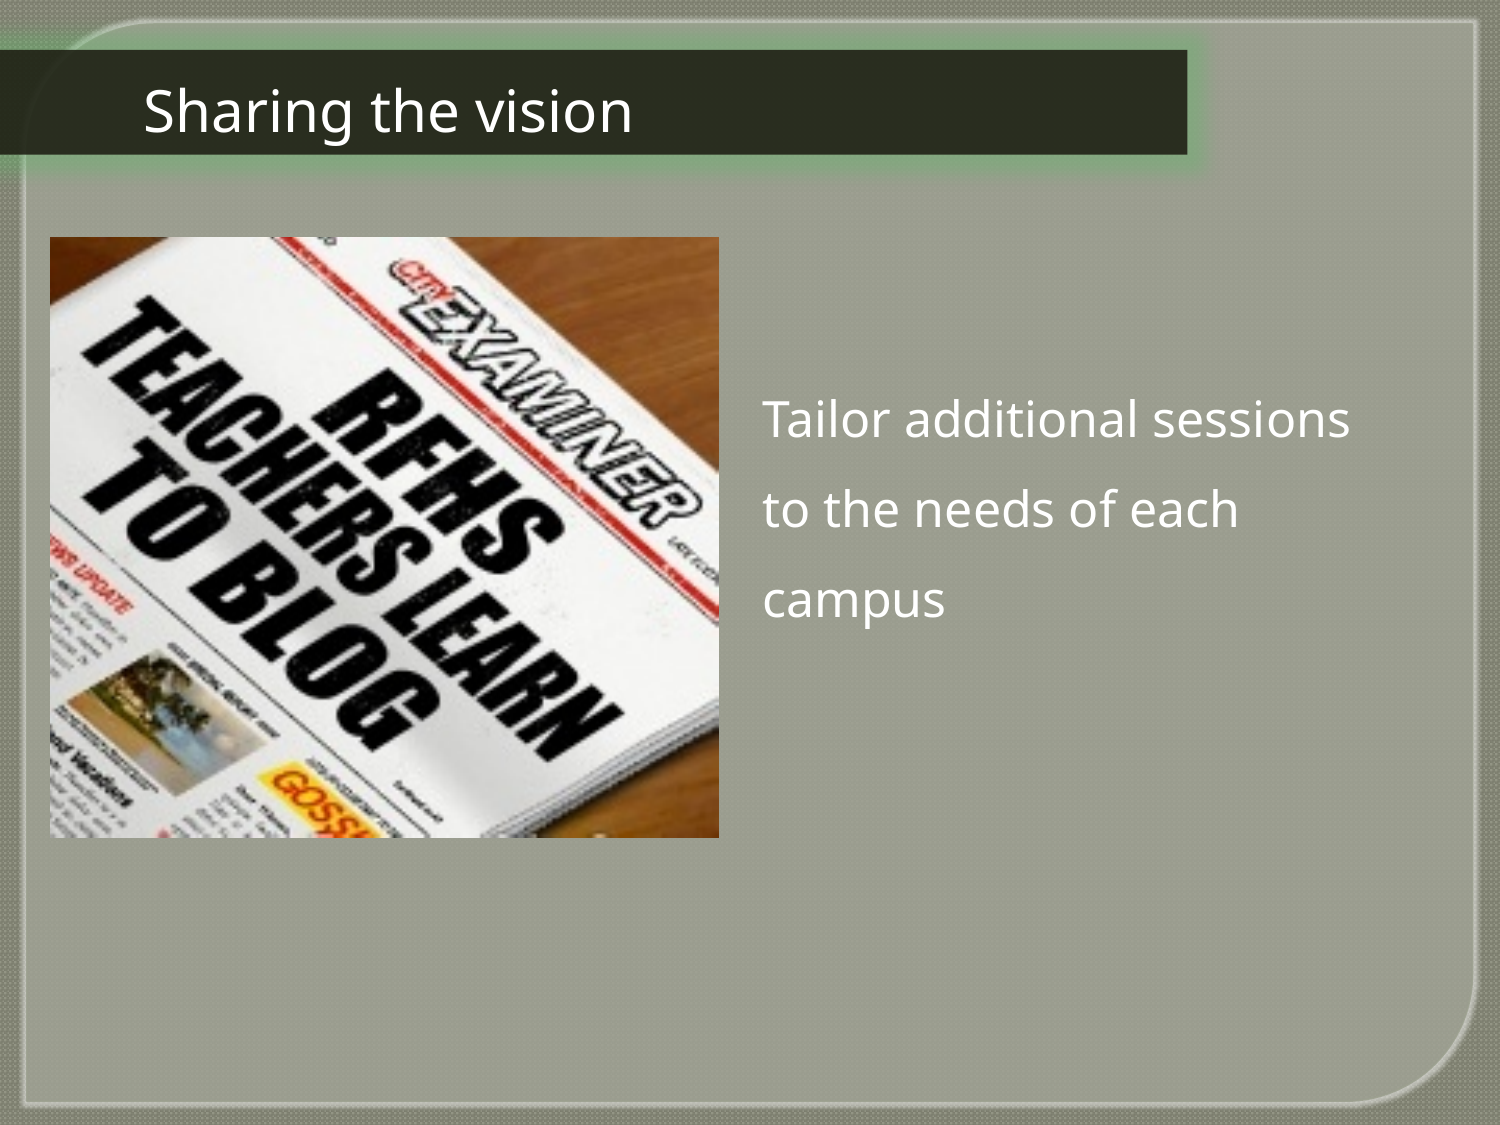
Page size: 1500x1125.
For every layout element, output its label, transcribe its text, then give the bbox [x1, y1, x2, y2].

text_box Tailor additional sessions to the needs of each campus [730, 349, 1500, 635]
text_box Sharing the vision [0, 49, 1188, 155]
picture [49, 237, 719, 838]
